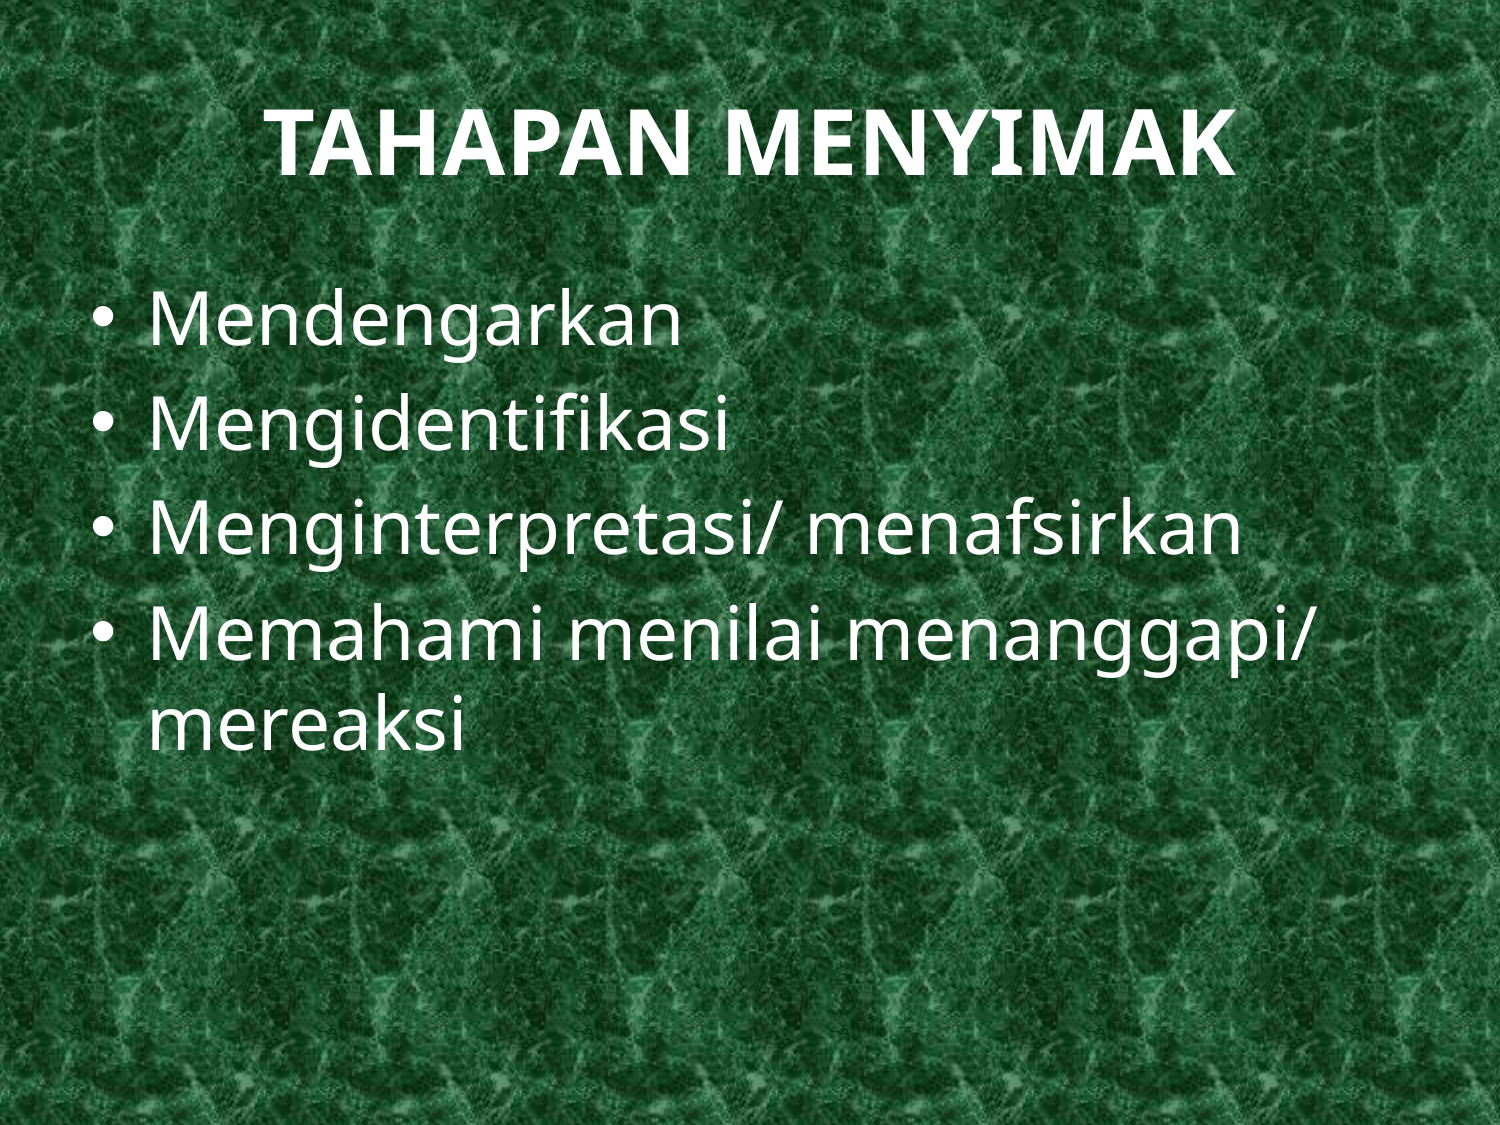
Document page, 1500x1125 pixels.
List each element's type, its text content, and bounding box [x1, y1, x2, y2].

picture [0, 0, 1500, 1125]
title TAHAPAN MENYIMAK [75, 45, 1425, 233]
list Mendengarkan Mengidentifikasi Menginterpretasi/ menafsirkan Memahami menilai menanggapi/ mereaksi [75, 262, 1425, 1005]
